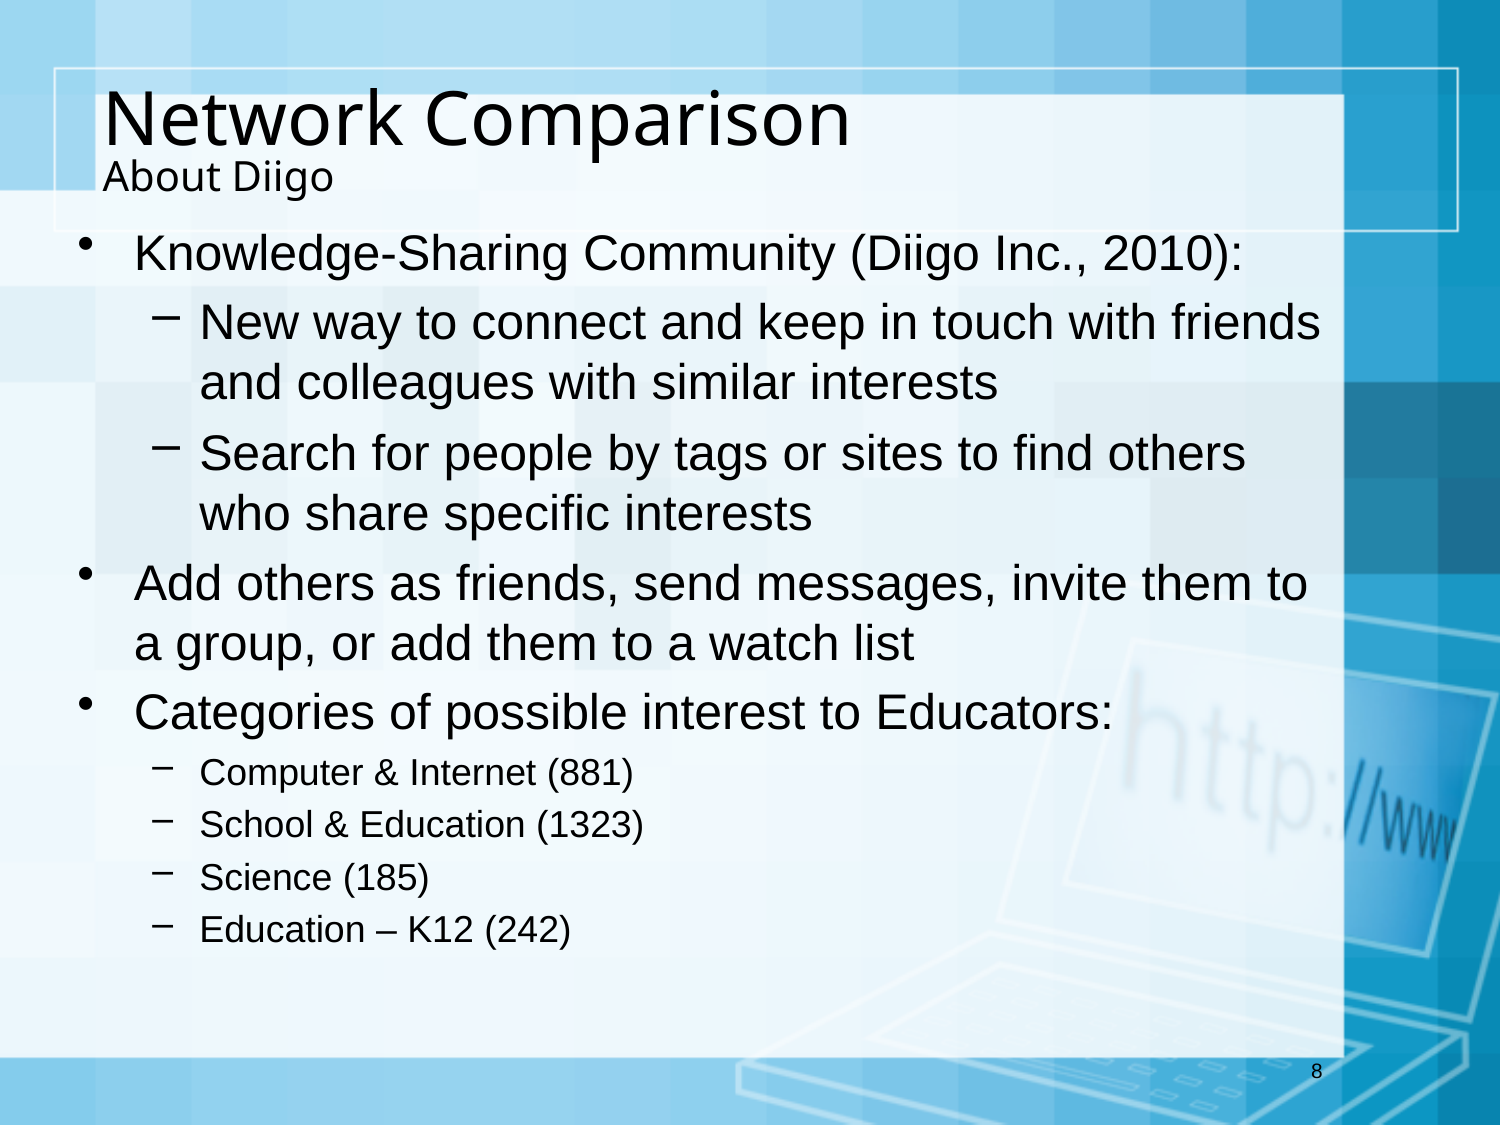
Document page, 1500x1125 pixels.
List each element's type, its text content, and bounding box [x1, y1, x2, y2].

title Network Comparison About Diigo [87, 87, 1338, 201]
picture [0, 0, 1500, 1125]
slide_number 8 [1124, 1049, 1338, 1125]
list Knowledge-Sharing Community (Diigo Inc., 2010): New way to connect and keep in touch with friends and colleagues with similar interests Search for people by tags or sites to find others who share specific interests Add others as friends, send messages, invite them to a group, or add them to a watch list Categories of possible interest to Educators: Computer & Internet (881) School & Education (1323) Science (185) Education – K12 (242) [62, 212, 1338, 1038]
